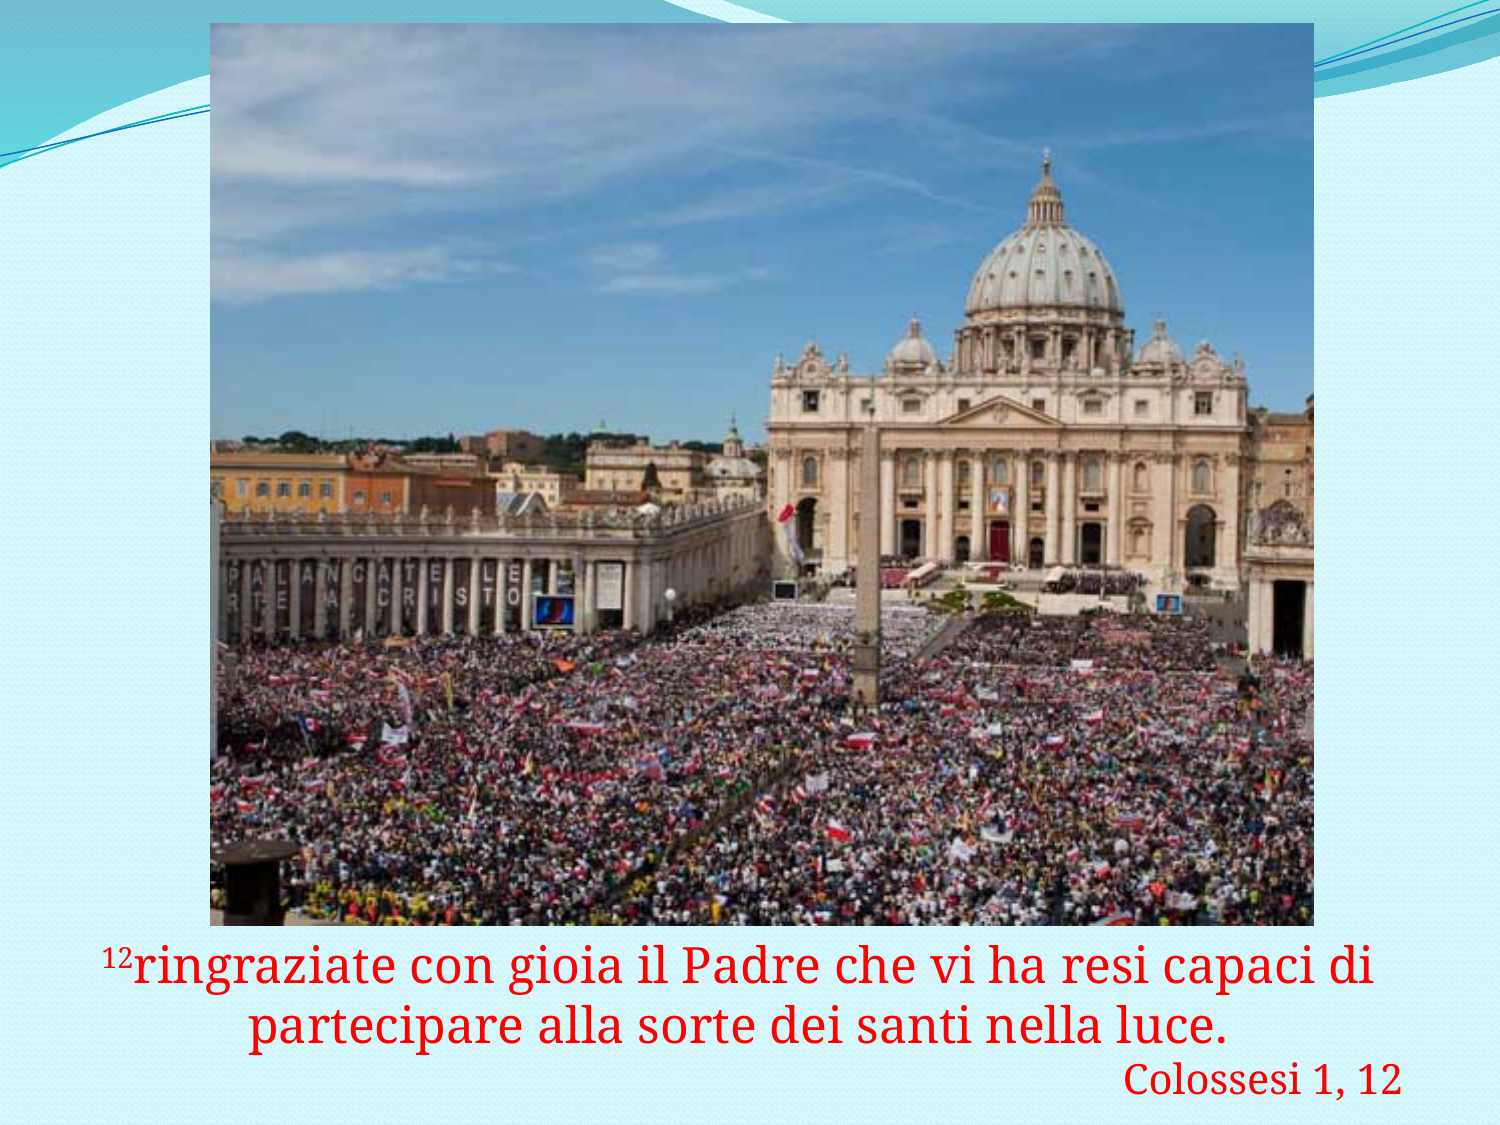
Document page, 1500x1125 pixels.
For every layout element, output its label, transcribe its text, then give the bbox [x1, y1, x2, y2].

picture [210, 23, 1315, 926]
text_box 12ringraziate con gioia il Padre che vi ha resi capaci di partecipare alla sorte dei santi nella luce. Colossesi 1, 12 [58, 925, 1418, 1111]
